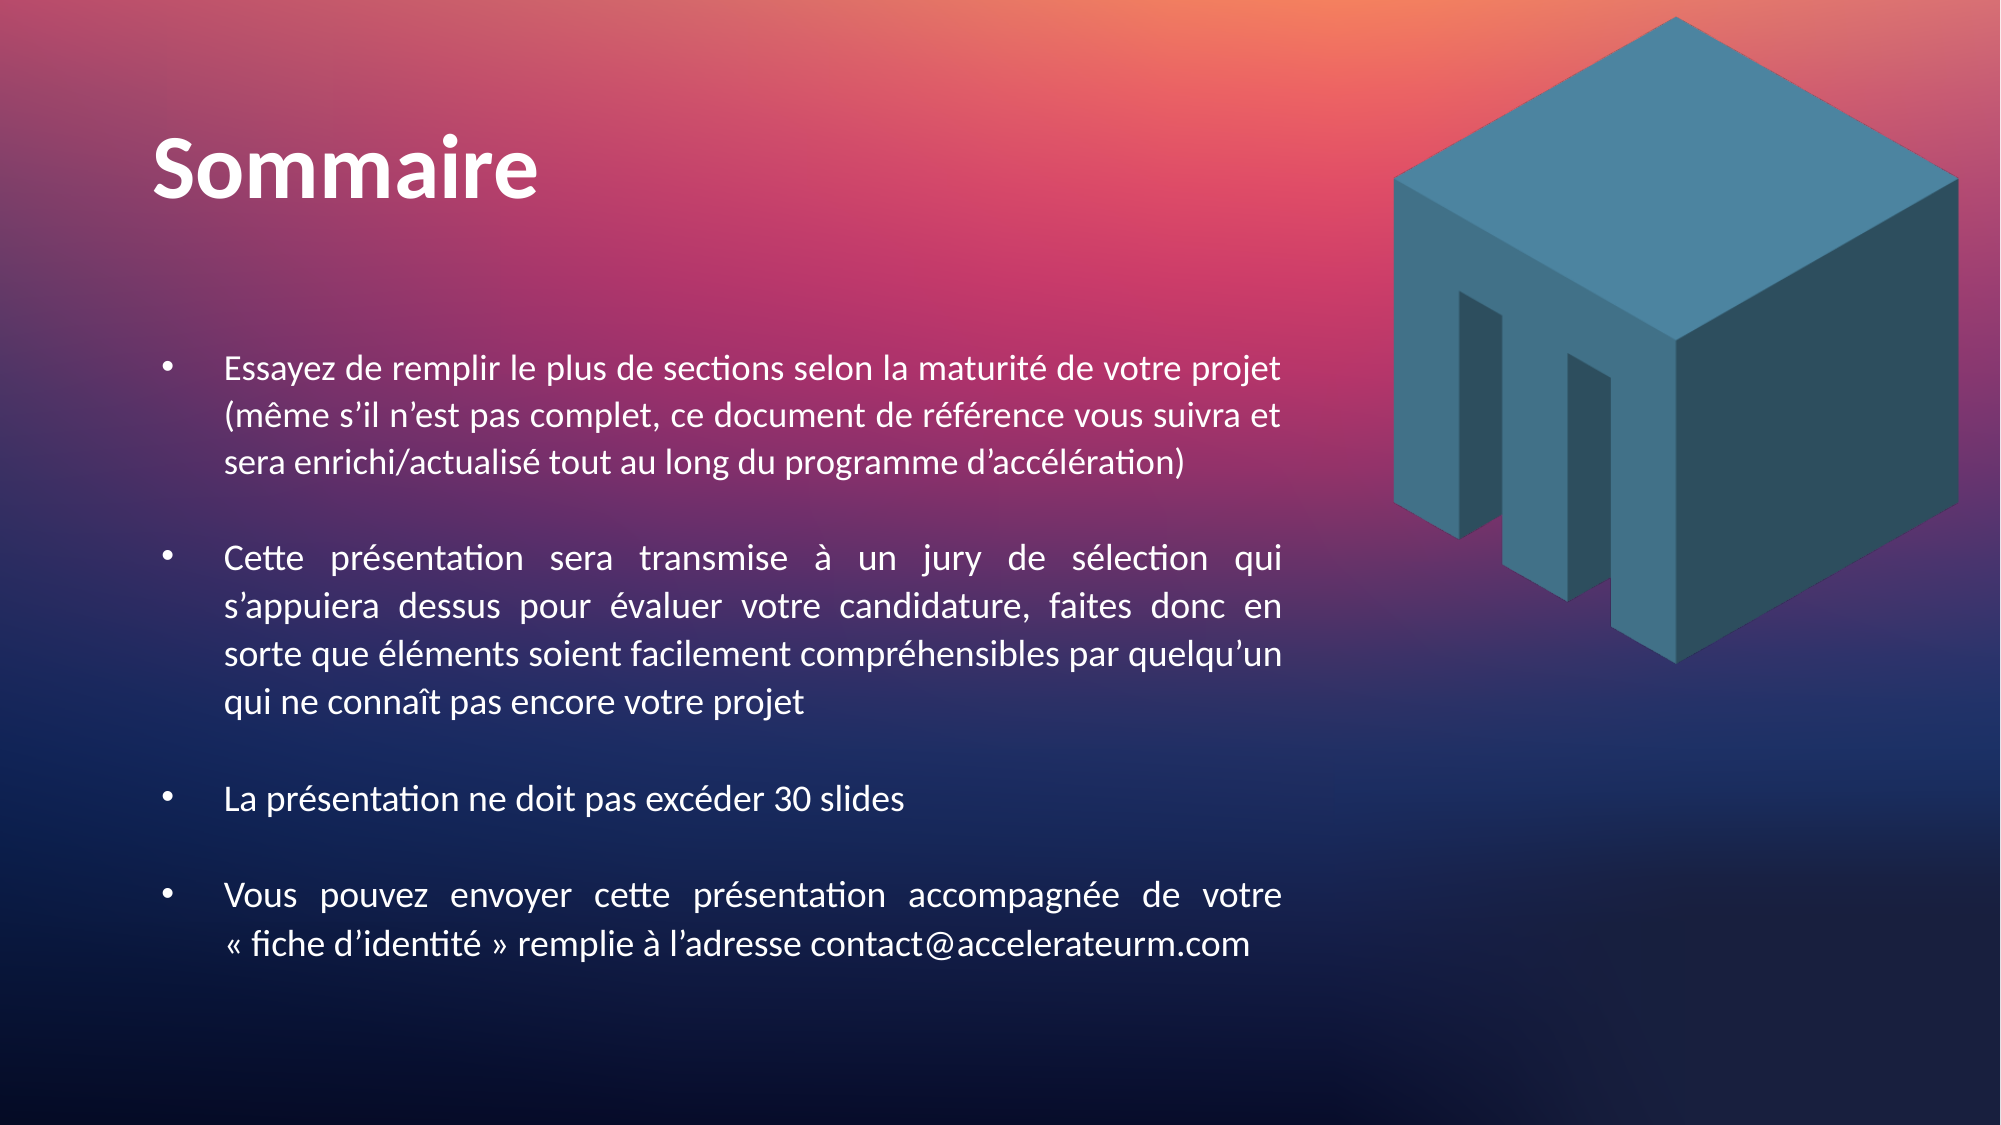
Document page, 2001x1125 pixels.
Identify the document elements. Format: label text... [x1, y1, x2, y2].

picture [0, 0, 2001, 1125]
list Essayez de remplir le plus de sections selon la maturité de votre projet (même s’il n’est pas complet, ce document de référence vous suivra et sera enrichi/actualisé tout au long du programme d’accélération) Cette présentation sera transmise à un jury de sélection qui s’appuiera dessus pour évaluer votre candidature, faites donc en sorte que éléments soient facilement compréhensibles par quelqu’un qui ne connaît pas encore votre projet La présentation ne doit pas excéder 30 slides Vous pouvez envoyer cette présentation accompagnée de votre « fiche d’identité » remplie à l’adresse contact@accelerateurm.com [137, 299, 1298, 1028]
title Sommaire [137, 59, 1387, 278]
